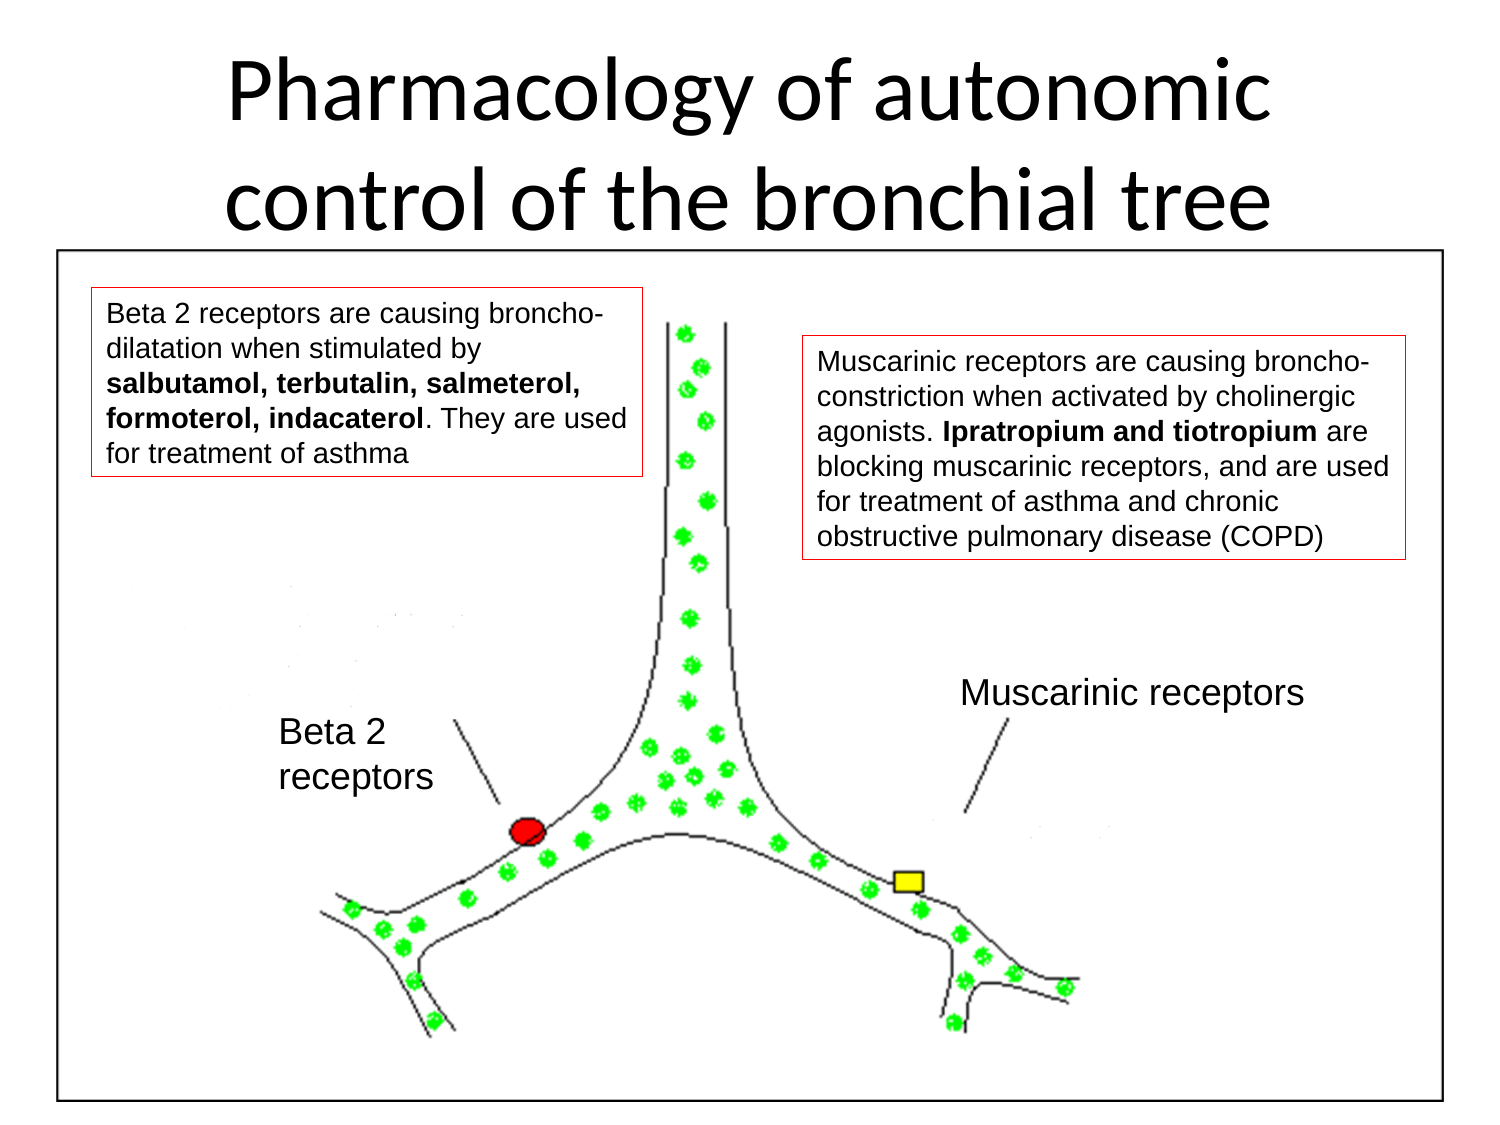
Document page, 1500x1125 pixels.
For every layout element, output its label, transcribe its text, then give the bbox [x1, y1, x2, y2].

title Pharmacology of autonomic control of the bronchial tree [75, 45, 1425, 233]
picture [56, 249, 1444, 1103]
